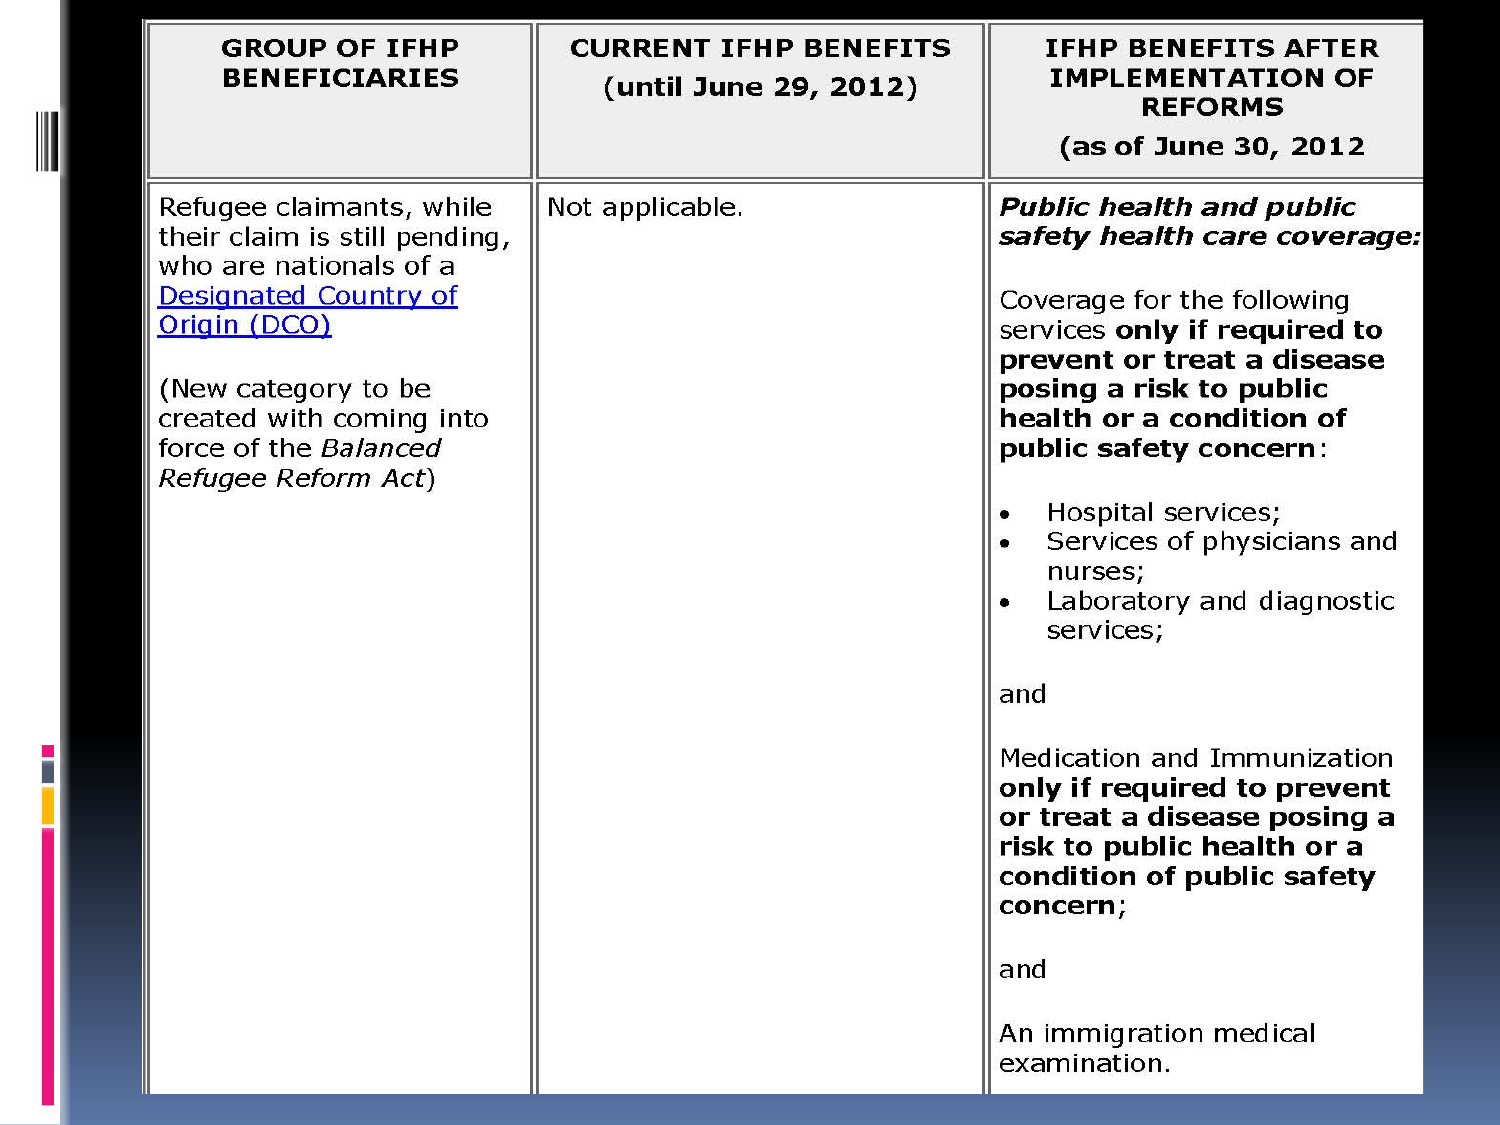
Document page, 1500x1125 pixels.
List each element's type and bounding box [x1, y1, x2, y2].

picture [141, 18, 1424, 1095]
